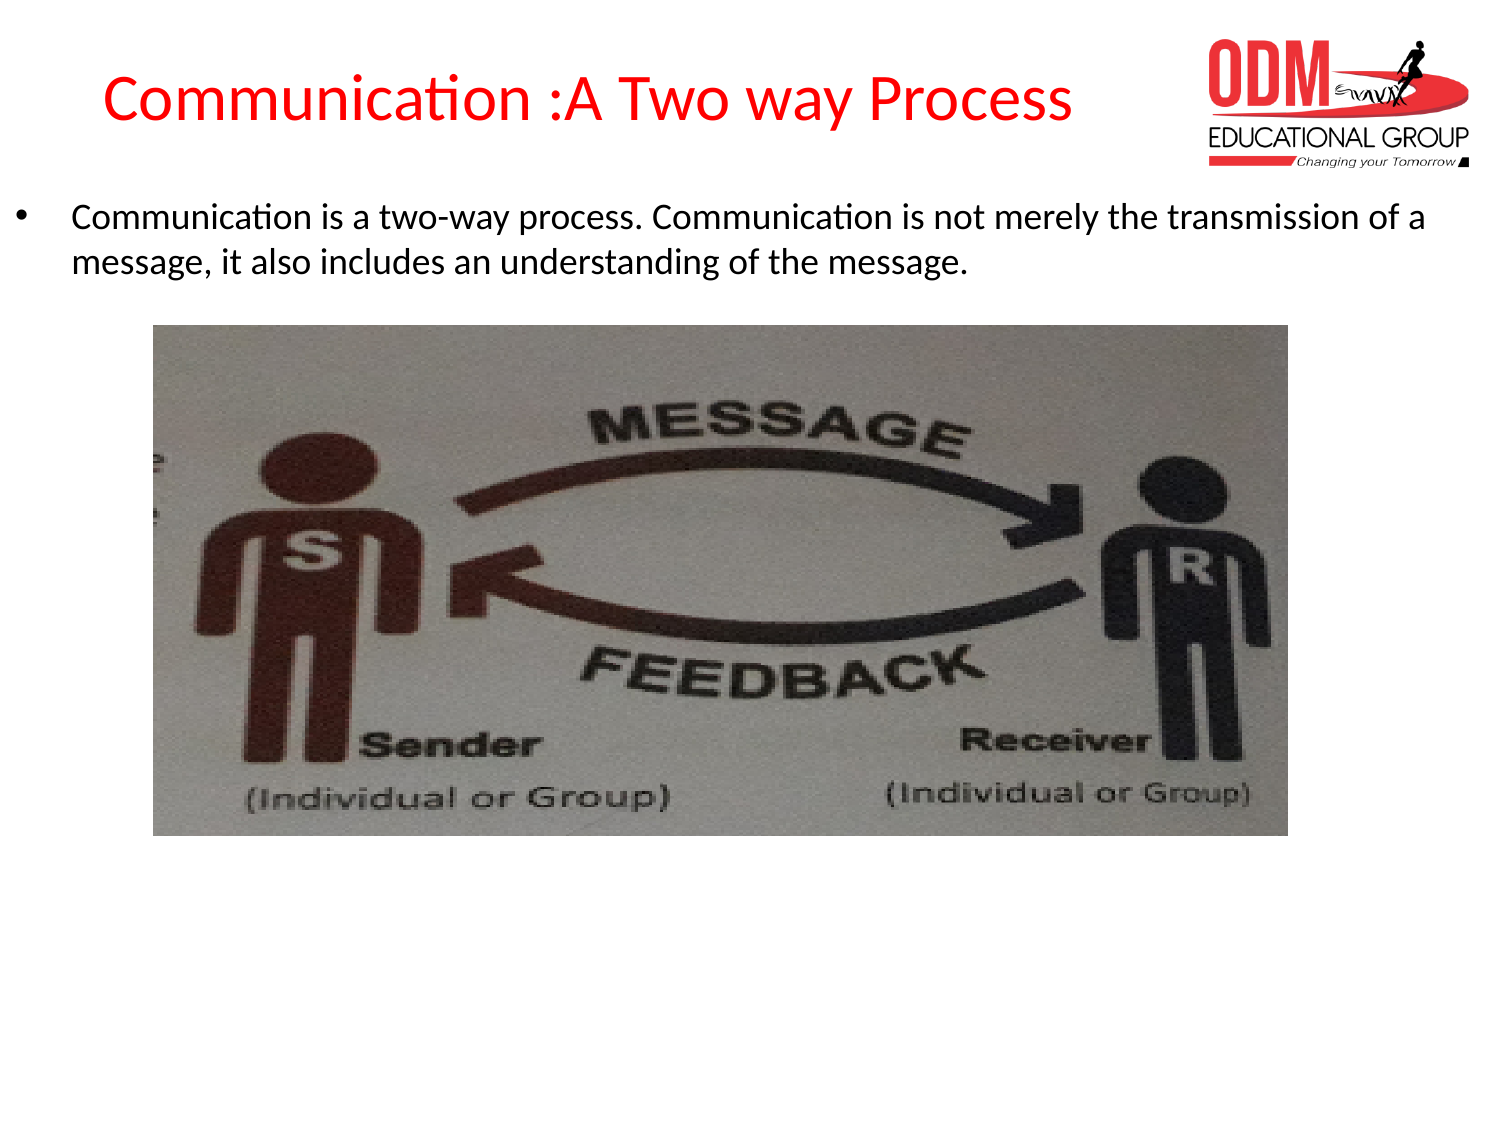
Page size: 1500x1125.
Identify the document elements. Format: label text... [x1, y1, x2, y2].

picture [153, 325, 1288, 836]
title Communication :A Two way Process [88, 0, 1439, 184]
picture [1209, 38, 1469, 168]
list Communication is a two-way process. Communication is not merely the transmission of a message, it also includes an understanding of the message. [0, 184, 1483, 1094]
